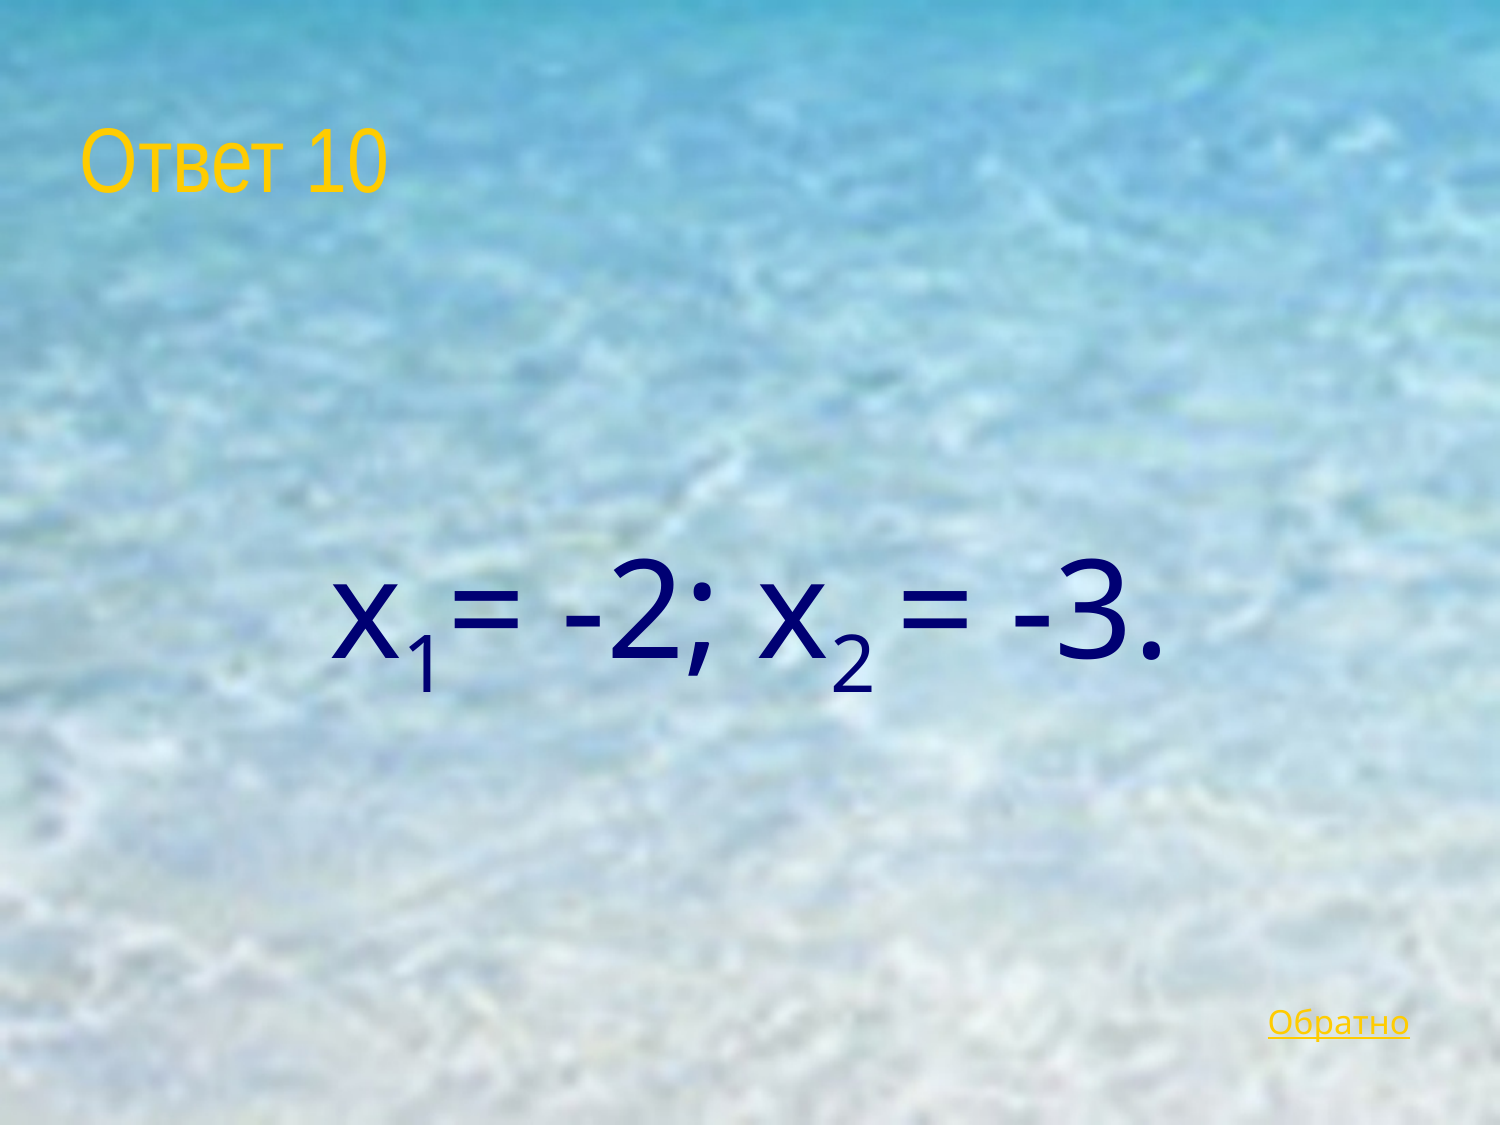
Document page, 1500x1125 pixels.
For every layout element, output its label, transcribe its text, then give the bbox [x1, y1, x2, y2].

title Ответ 10 [64, 42, 1416, 270]
list х1= -2; х2 = -3. Обратно [74, 312, 1426, 988]
picture [0, 0, 1500, 1125]
